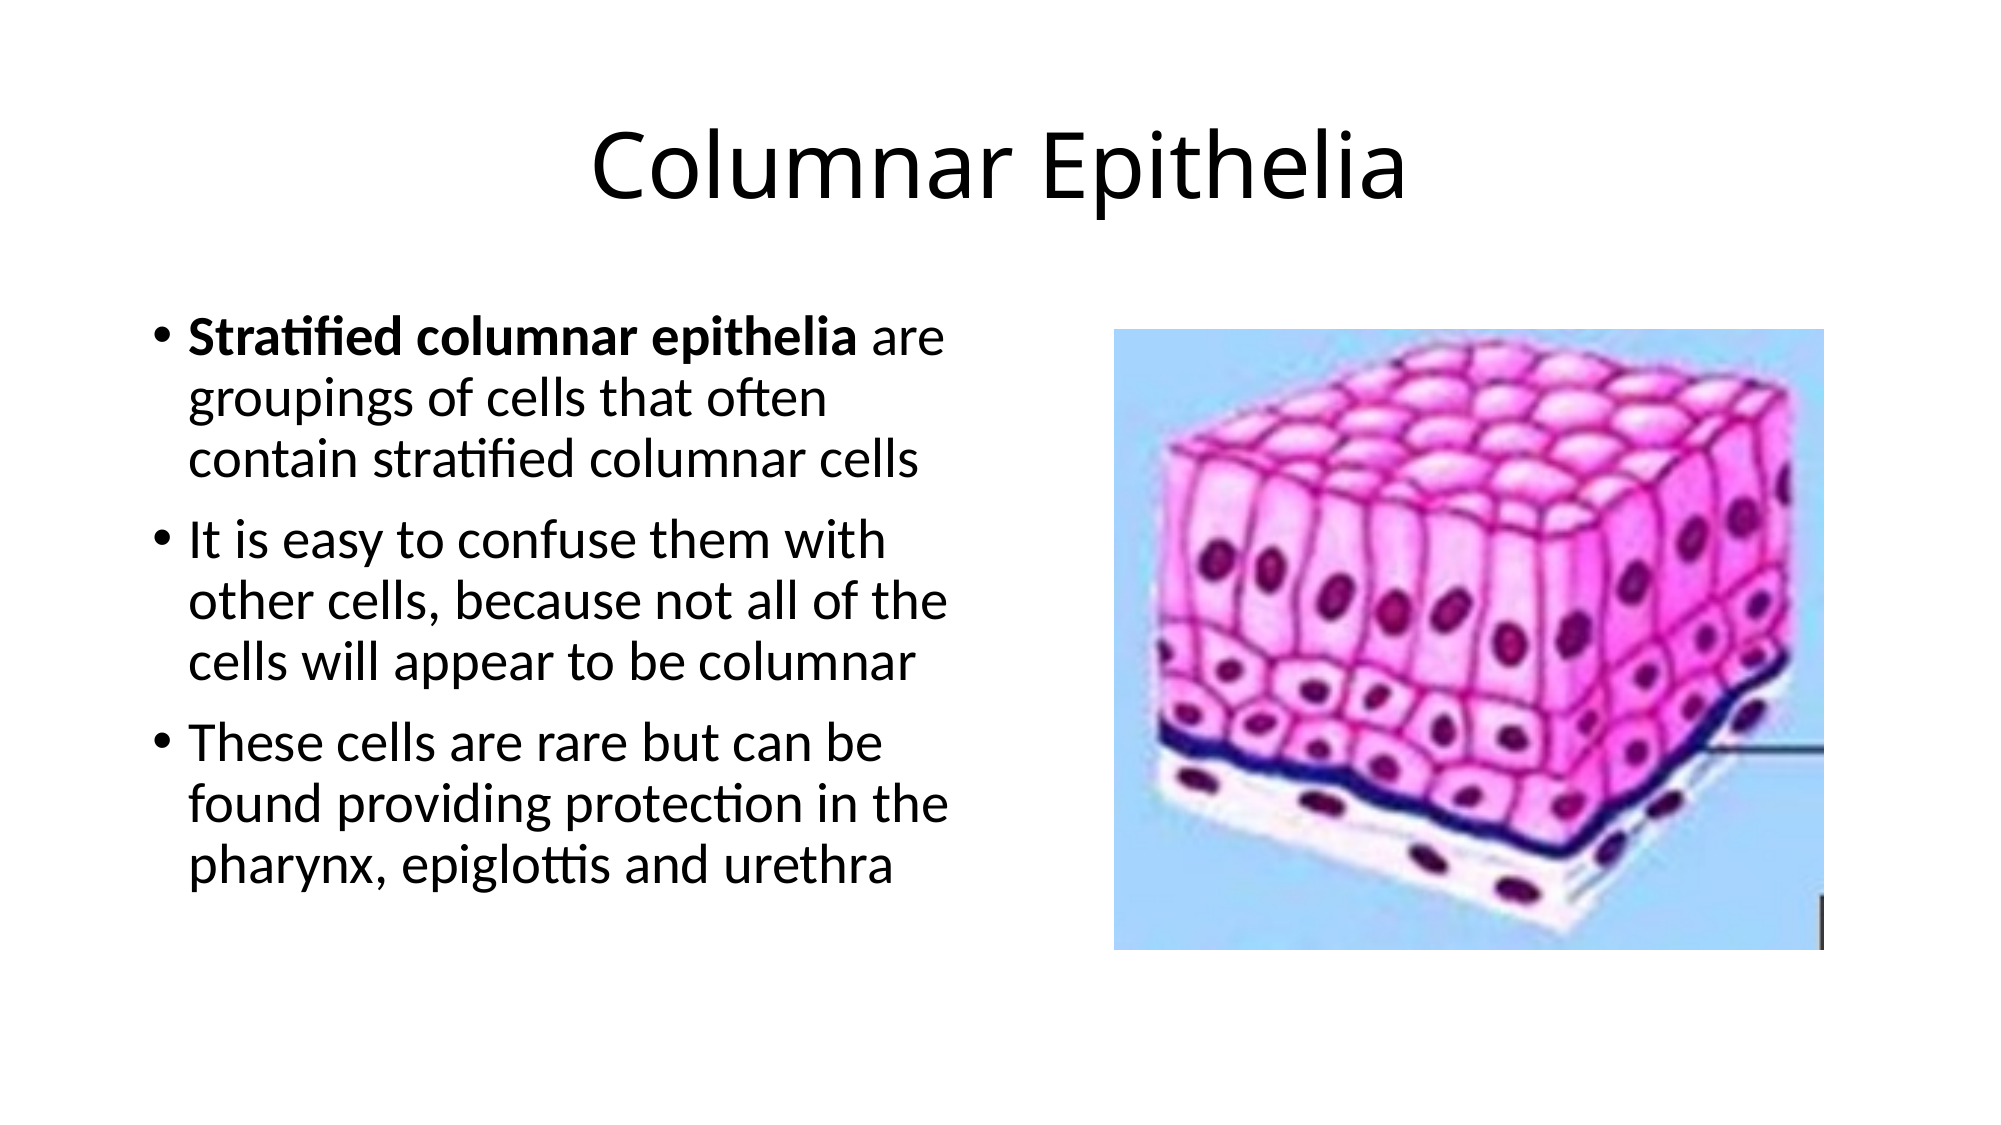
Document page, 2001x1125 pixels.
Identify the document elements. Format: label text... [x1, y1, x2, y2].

picture [1113, 329, 1824, 950]
title Columnar Epithelia [137, 59, 1863, 278]
list Stratified columnar epithelia are groupings of cells that often contain stratified columnar cells It is easy to confuse them with other cells, because not all of the cells will appear to be columnar These cells are rare but can be found providing protection in the pharynx, epiglottis and urethra [137, 299, 988, 1014]
